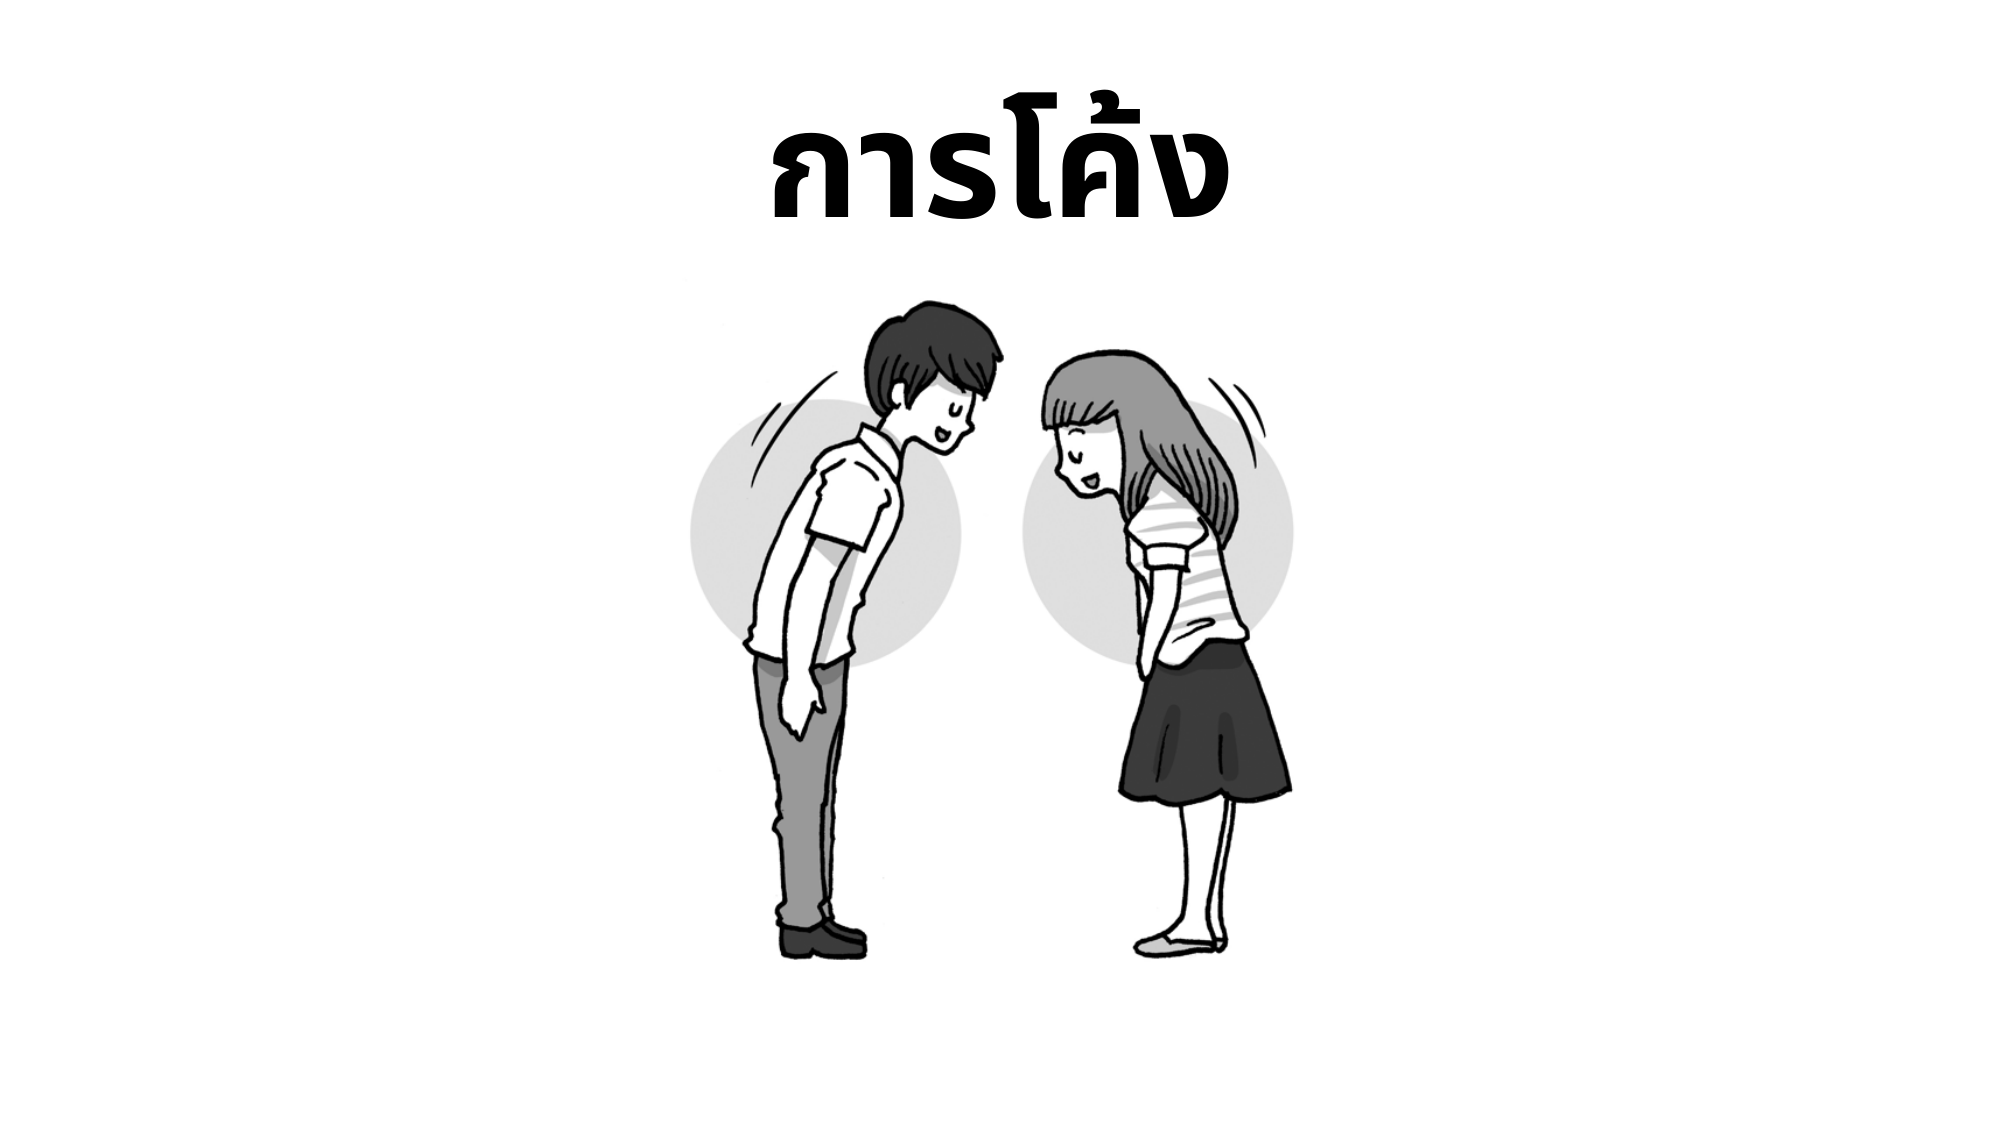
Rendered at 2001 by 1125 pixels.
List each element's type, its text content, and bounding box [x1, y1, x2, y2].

title การโค้ง [137, 59, 1863, 278]
picture [675, 277, 1325, 981]
